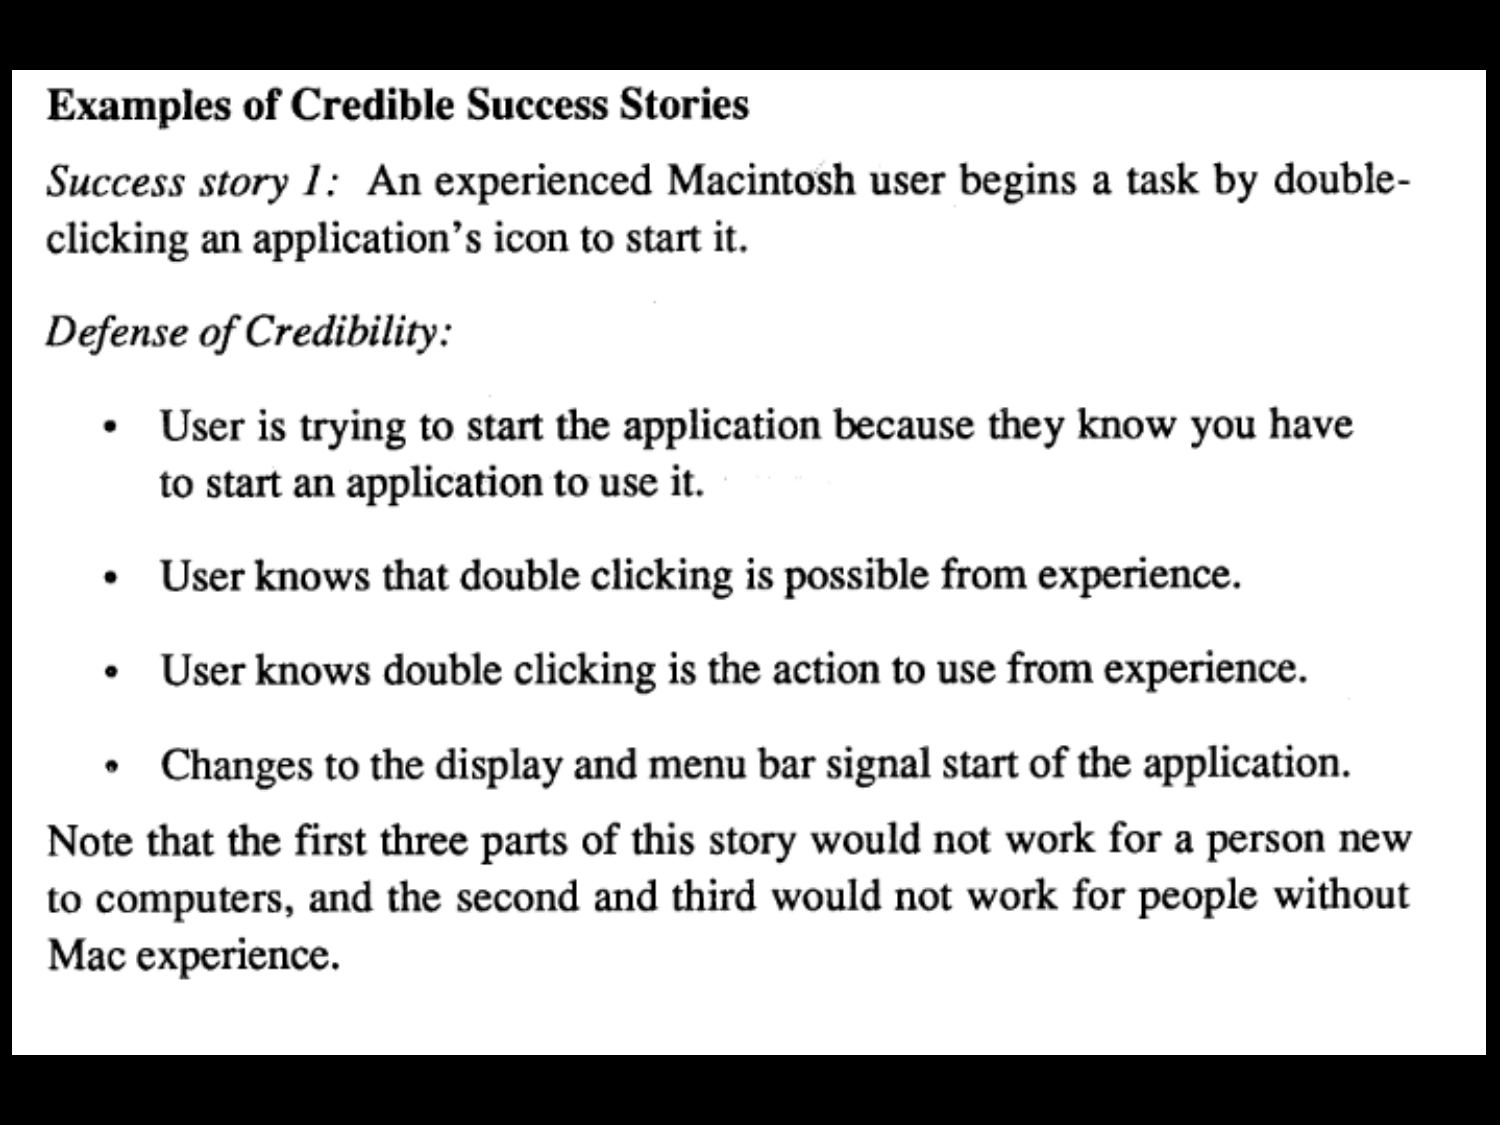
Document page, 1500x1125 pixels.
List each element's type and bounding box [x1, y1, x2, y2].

picture [12, 70, 1486, 1055]
